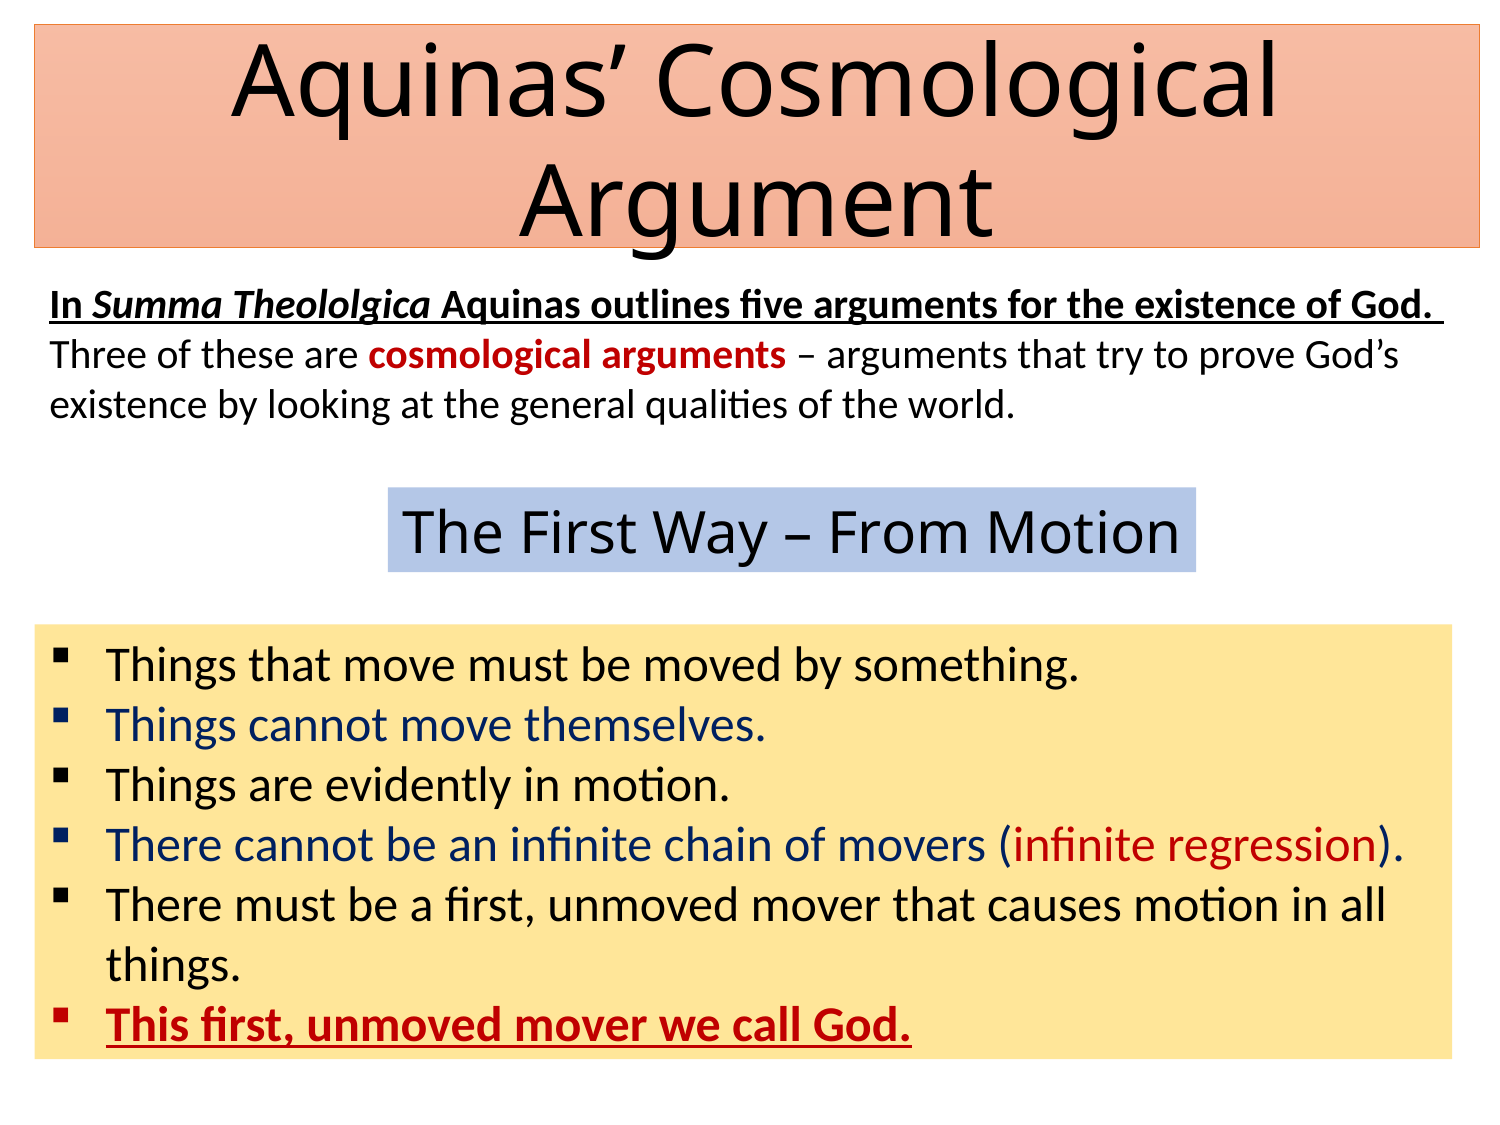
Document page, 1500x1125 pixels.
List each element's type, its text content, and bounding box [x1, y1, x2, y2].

text_box The First Way – From Motion [387, 487, 1197, 573]
text_box Things that move must be moved by something. Things cannot move themselves. Things are evidently in motion. There cannot be an infinite chain of movers (infinite regression). There must be a first, unmoved mover that causes motion in all things. This first, unmoved mover we call God. [34, 624, 1453, 1060]
text_box Aquinas’ Cosmological Argument [34, 24, 1480, 248]
text_box In Summa Theololgica Aquinas outlines five arguments for the existence of God. Three of these are cosmological arguments – arguments that try to prove God’s existence by looking at the general qualities of the world. [34, 269, 1480, 435]
